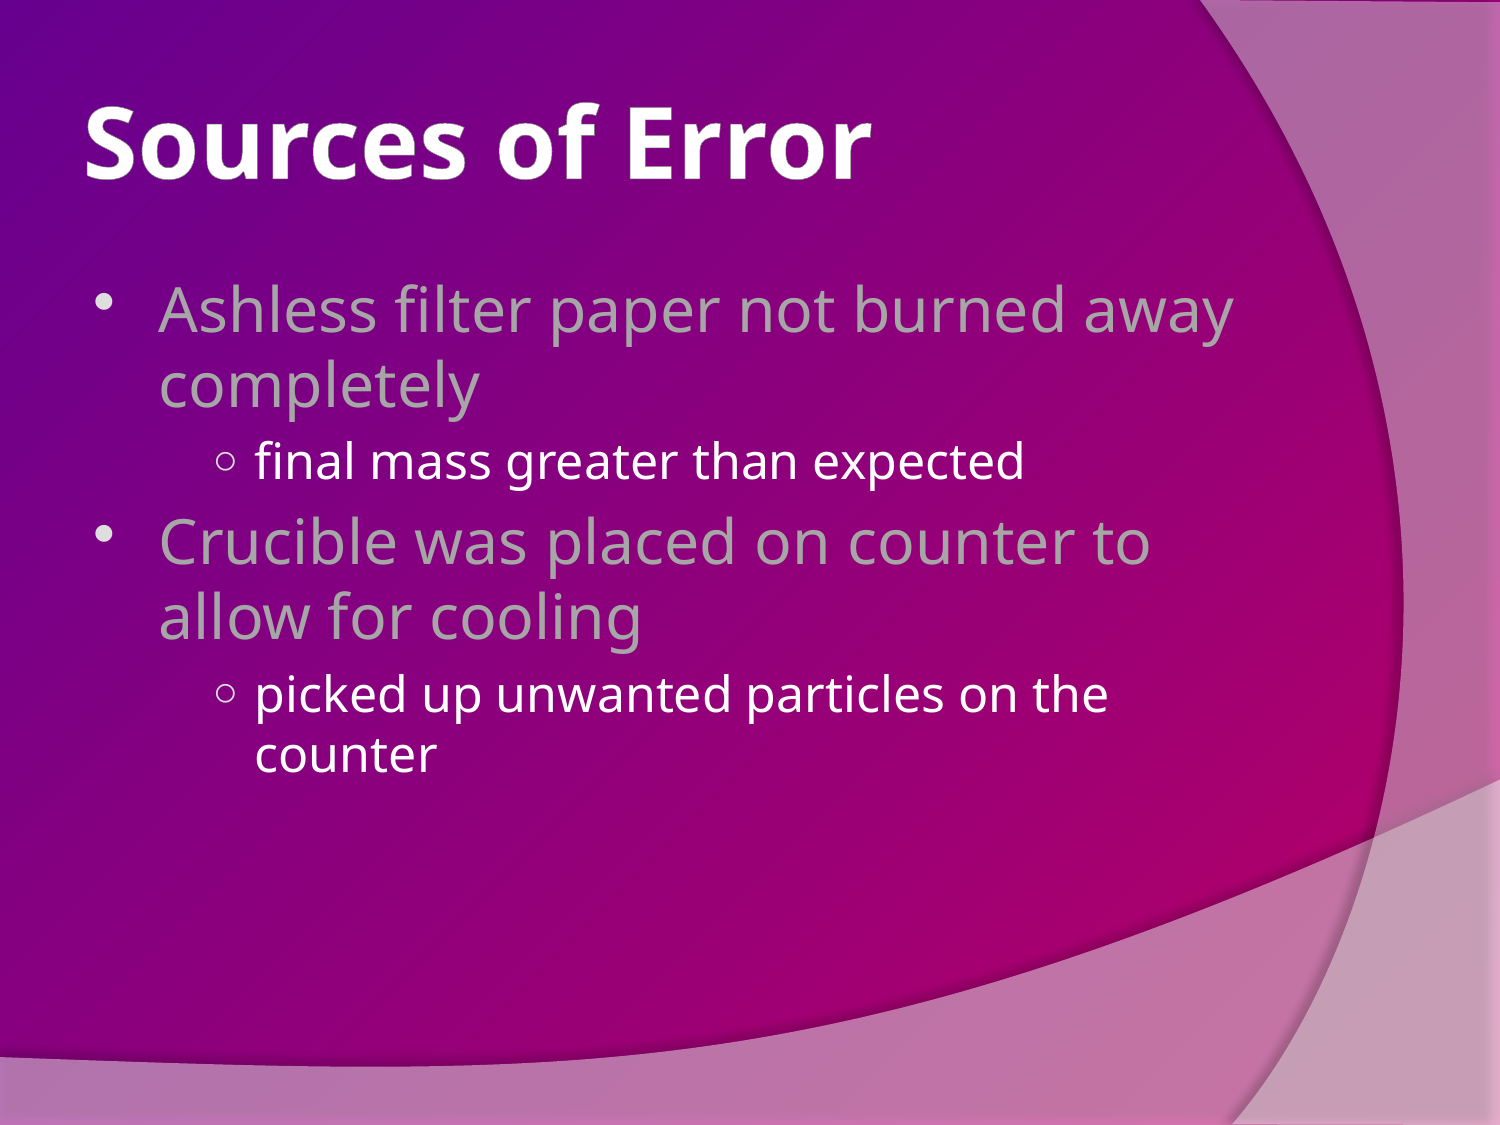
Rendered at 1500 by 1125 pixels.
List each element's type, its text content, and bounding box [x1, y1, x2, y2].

title Sources of Error [75, 45, 1300, 233]
list Ashless filter paper not burned away completely final mass greater than expected Crucible was placed on counter to allow for cooling picked up unwanted particles on the counter [75, 262, 1300, 1005]
